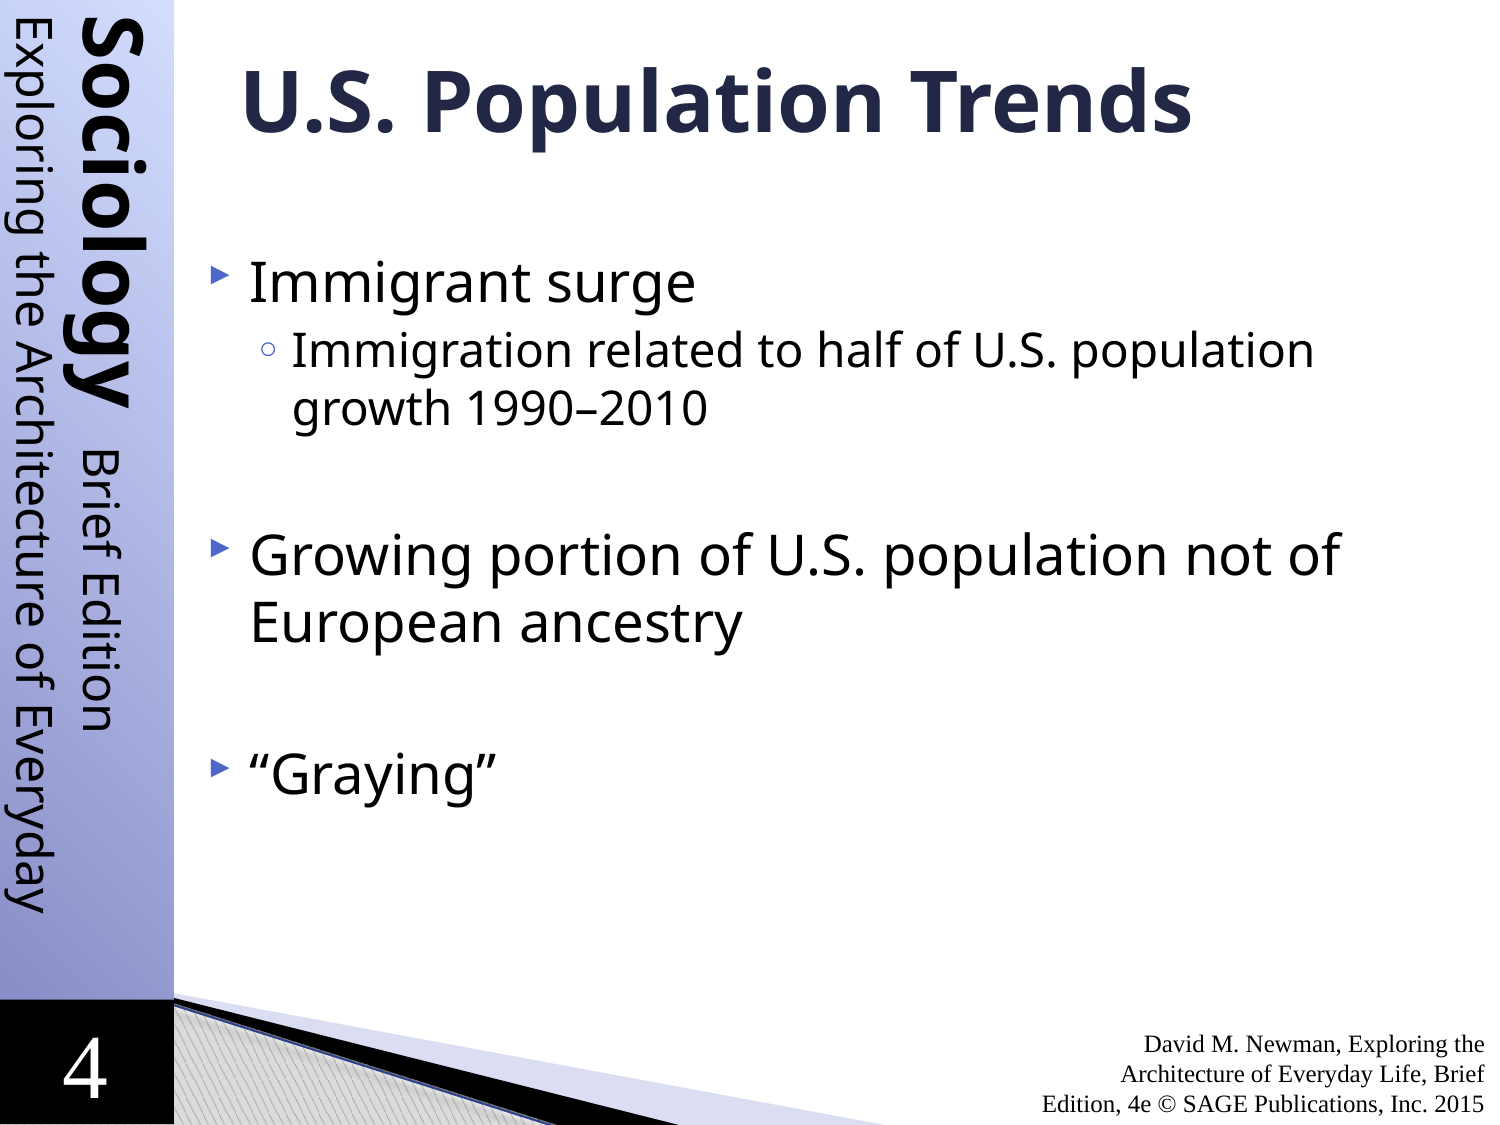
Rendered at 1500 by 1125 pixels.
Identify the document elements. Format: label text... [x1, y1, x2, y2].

list Immigrant surge Immigration related to half of U.S. population growth 1990–2010 Growing portion of U.S. population not of European ancestry “Graying” [174, 162, 1450, 905]
title U.S. Population Trends [225, 4, 1500, 193]
picture [174, 1003, 558, 1125]
footer David M. Newman, Exploring the Architecture of Everyday Life, Brief Edition, 4e © SAGE Publications, Inc. 2015 [1025, 1065, 1500, 1125]
